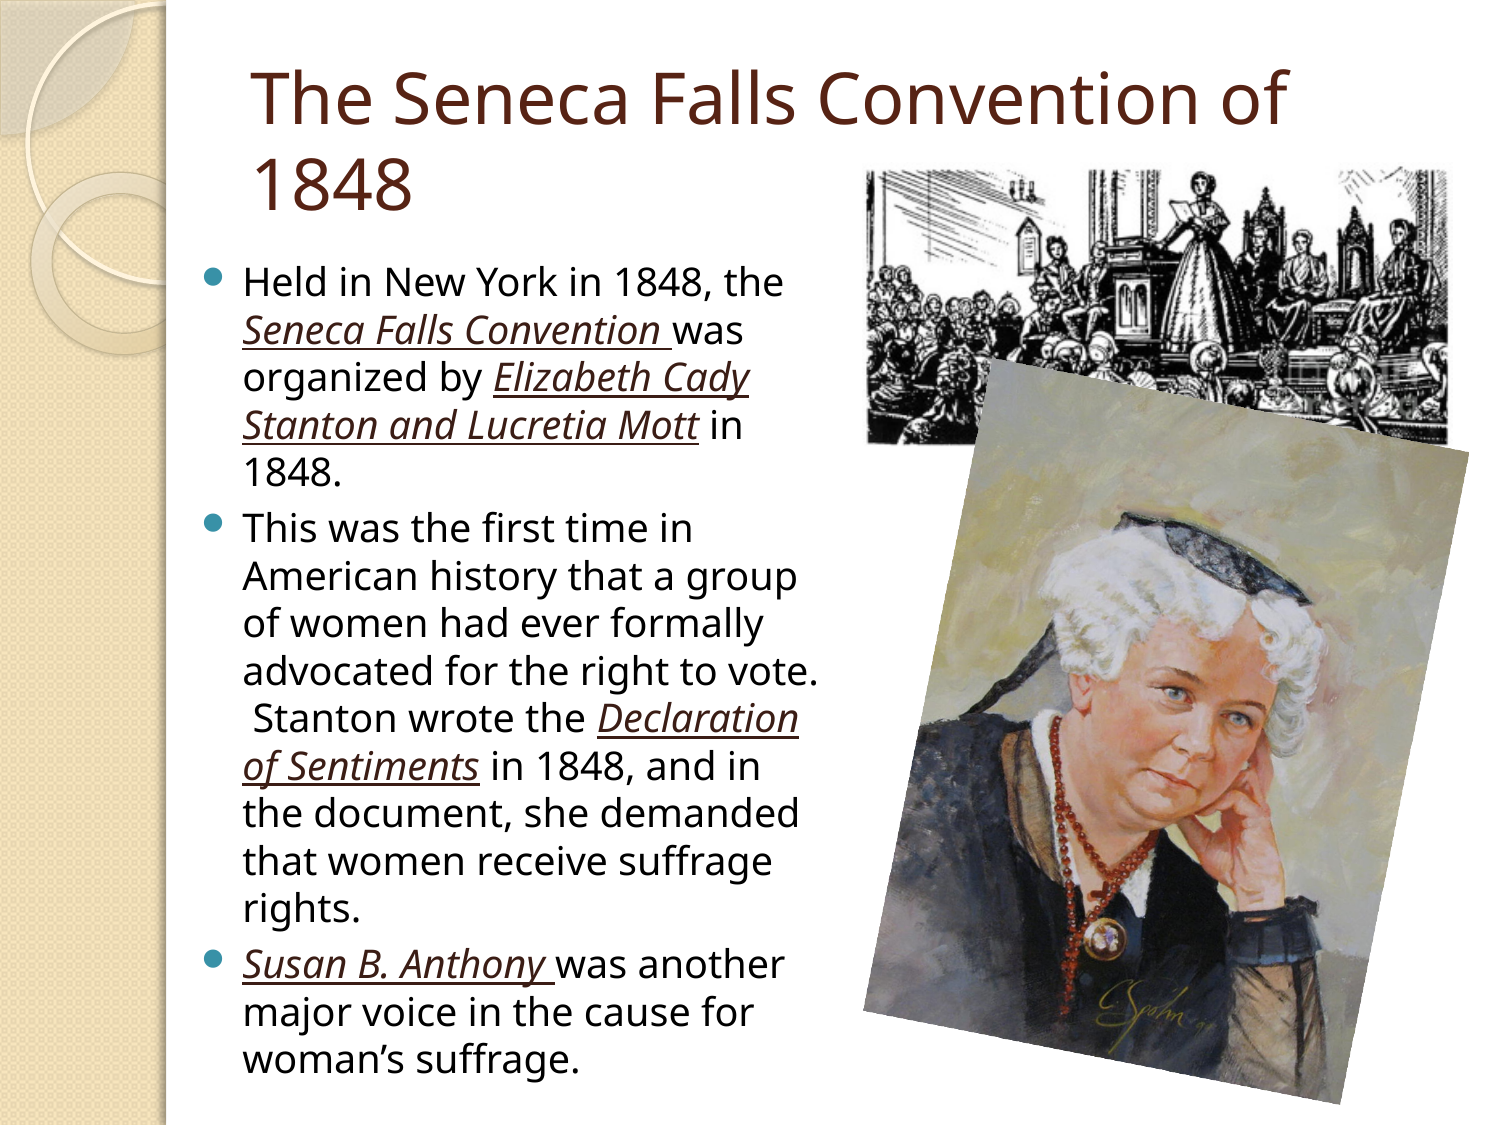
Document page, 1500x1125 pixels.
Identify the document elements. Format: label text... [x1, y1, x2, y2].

list Held in New York in 1848, the Seneca Falls Convention was organized by Elizabeth Cady Stanton and Lucretia Mott in 1848. This was the first time in American history that a group of women had ever formally advocated for the right to vote. Stanton wrote the Declaration of Sentiments in 1848, and in the document, she demanded that women receive suffrage rights. Susan B. Anthony was another major voice in the cause for woman’s suffrage. [174, 249, 836, 1113]
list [862, 162, 1453, 451]
picture [864, 398, 1469, 1104]
title The Seneca Falls Convention of 1848 [235, 45, 1466, 233]
